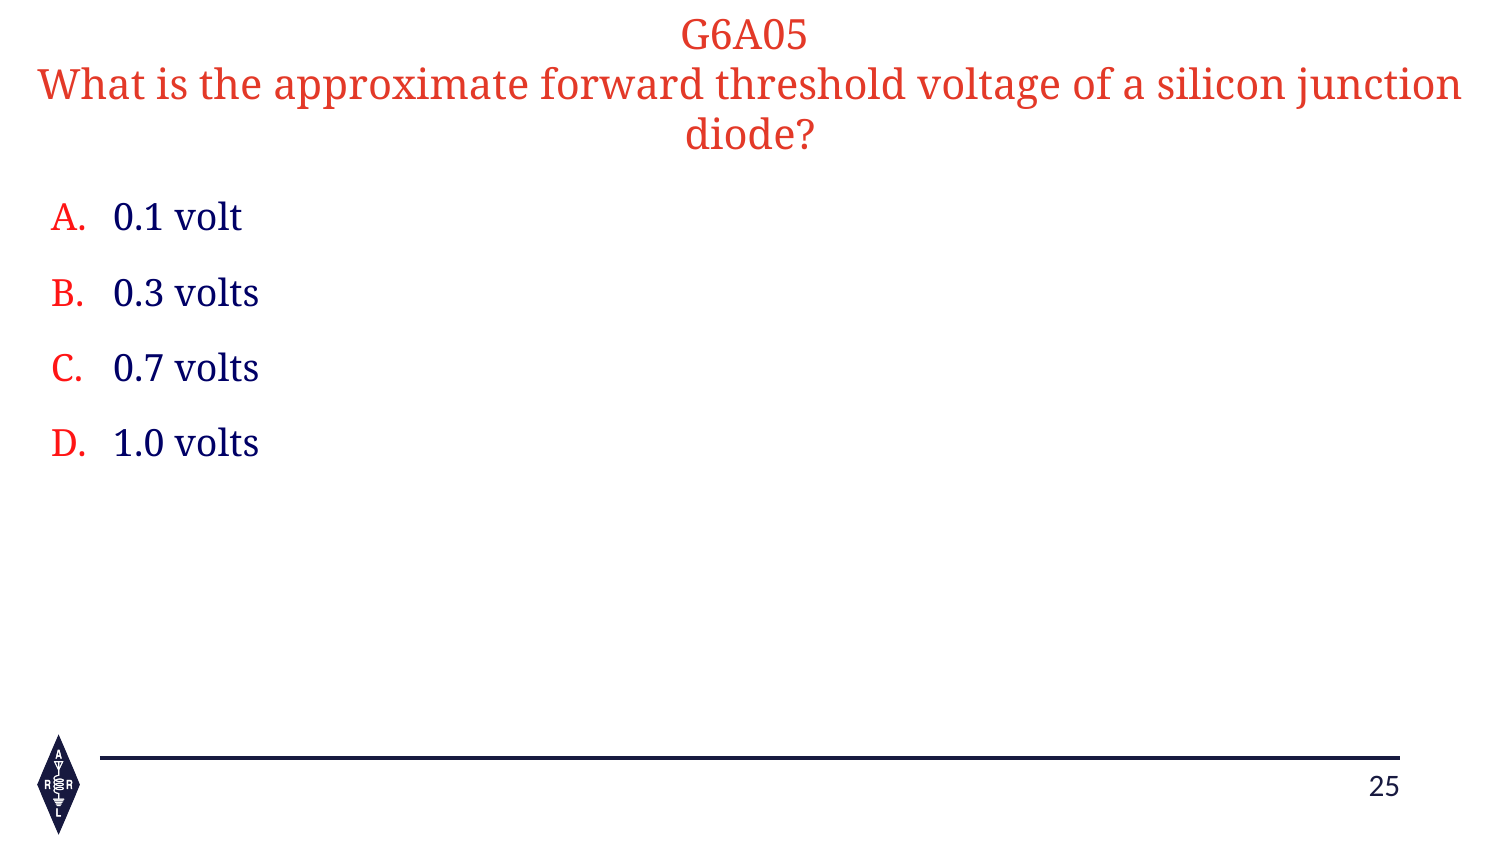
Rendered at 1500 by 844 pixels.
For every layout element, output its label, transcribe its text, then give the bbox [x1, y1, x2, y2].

picture [37, 738, 80, 835]
slide_number 25 [1302, 761, 1400, 807]
text_box 0.1 volt 0.3 volts 0.7 volts 1.0 volts [36, 163, 1462, 738]
text_box G6A05 What is the approximate forward threshold voltage of a silicon junction diode? [0, 0, 1500, 164]
